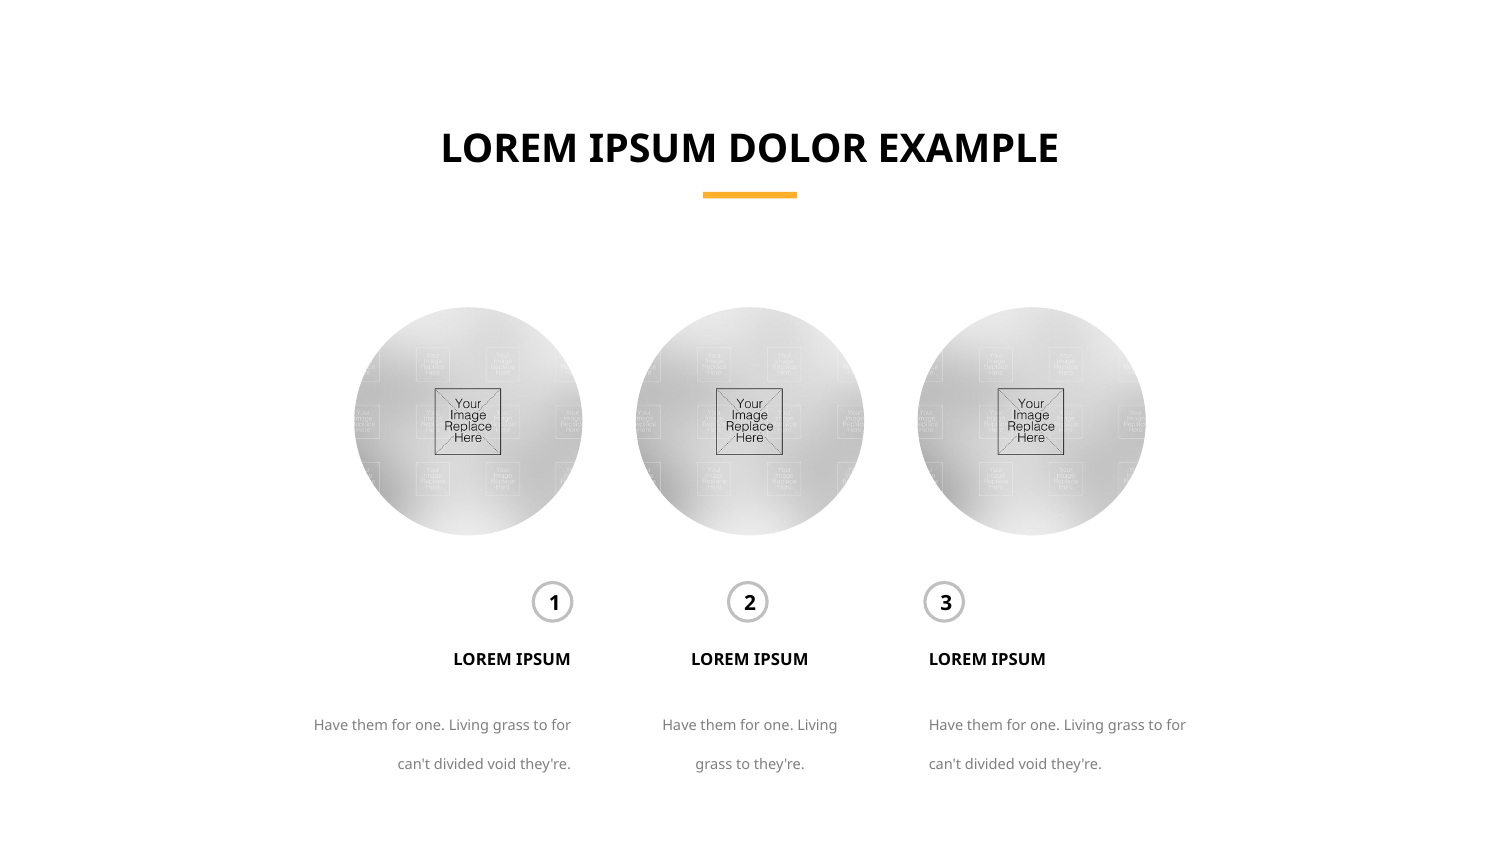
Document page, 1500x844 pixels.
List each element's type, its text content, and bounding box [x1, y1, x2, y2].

text_box Have them for one. Living grass to they're. [635, 689, 865, 760]
text_box Have them for one. Living grass to for can't divided void they're. [917, 689, 1209, 760]
picture [635, 306, 865, 536]
picture [917, 306, 1146, 536]
text_box LOREM IPSUM [917, 642, 1067, 674]
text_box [924, 582, 969, 622]
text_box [728, 582, 772, 622]
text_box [532, 582, 577, 622]
text_box LOREM IPSUM [675, 642, 825, 674]
text_box [703, 191, 797, 199]
picture [354, 306, 583, 536]
text_box Have them for one. Living grass to for can't divided void they're. [291, 689, 583, 760]
text_box LOREM IPSUM [433, 642, 583, 674]
text_box LOREM IPSUM DOLOR EXAMPLE [222, 102, 1278, 162]
